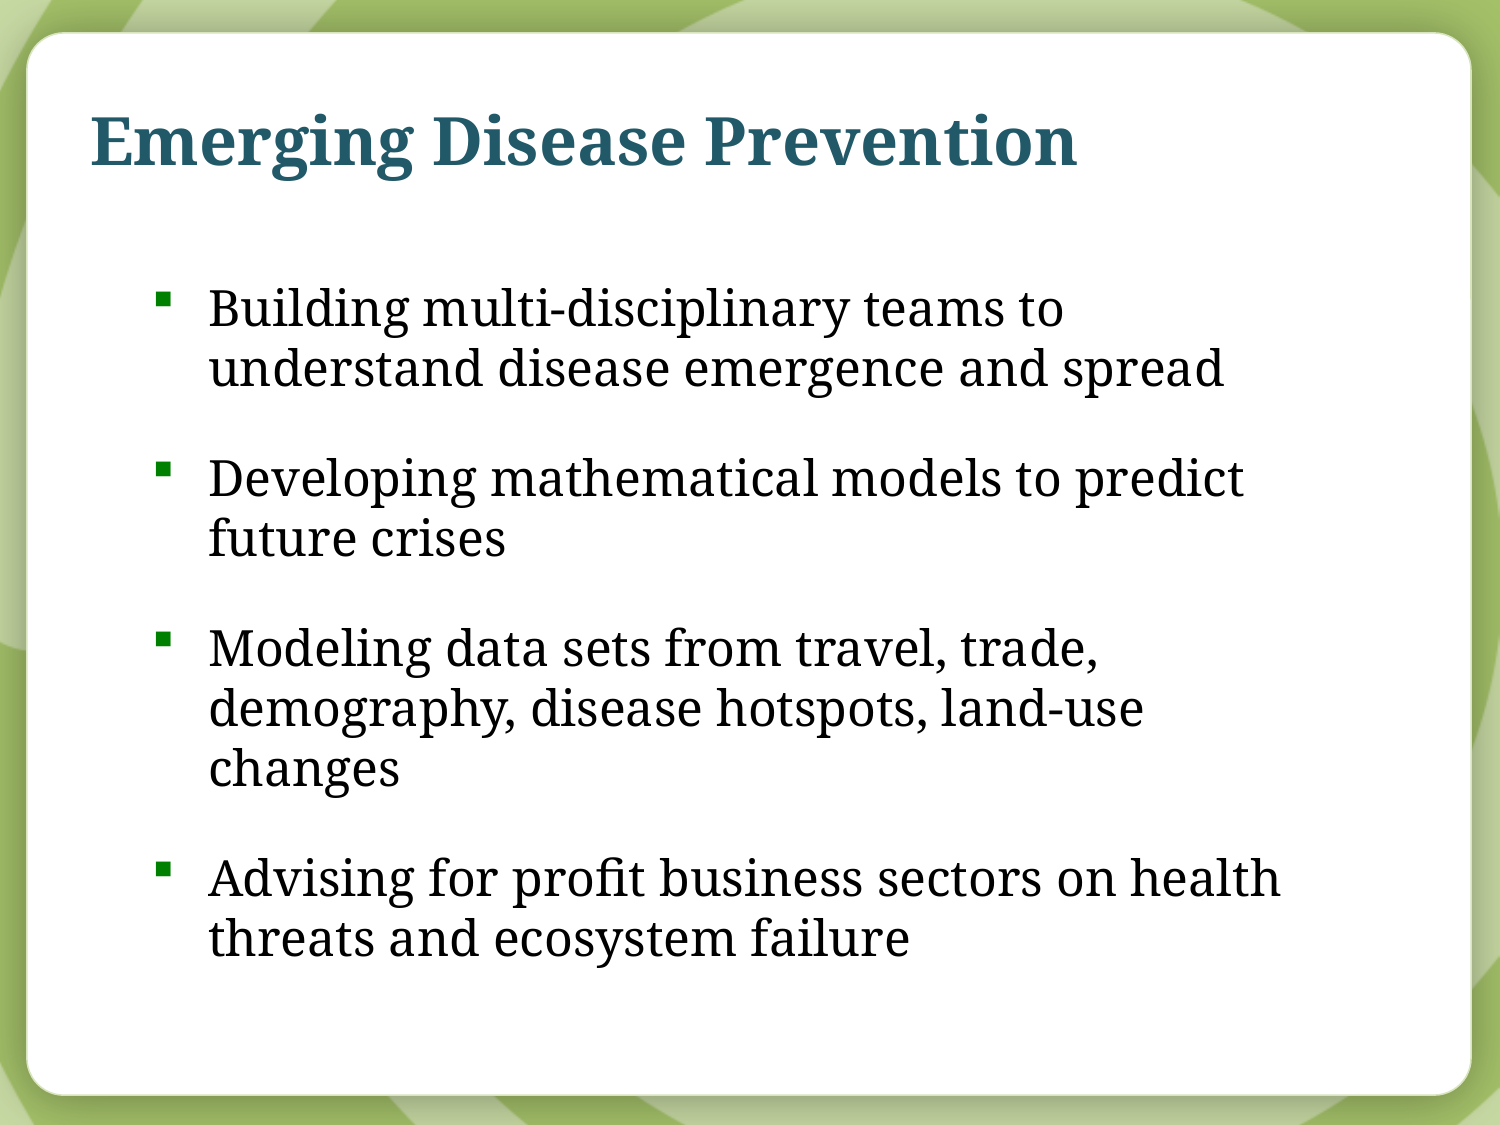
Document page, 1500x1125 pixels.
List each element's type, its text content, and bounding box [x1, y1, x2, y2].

text_box Emerging Disease Prevention [74, 45, 1425, 233]
list Building multi-disciplinary teams to understand disease emergence and spread Developing mathematical models to predict future crises Modeling data sets from travel, trade, demography, disease hotspots, land-use changes Advising for profit business sectors on health threats and ecosystem failure [136, 268, 1343, 1083]
